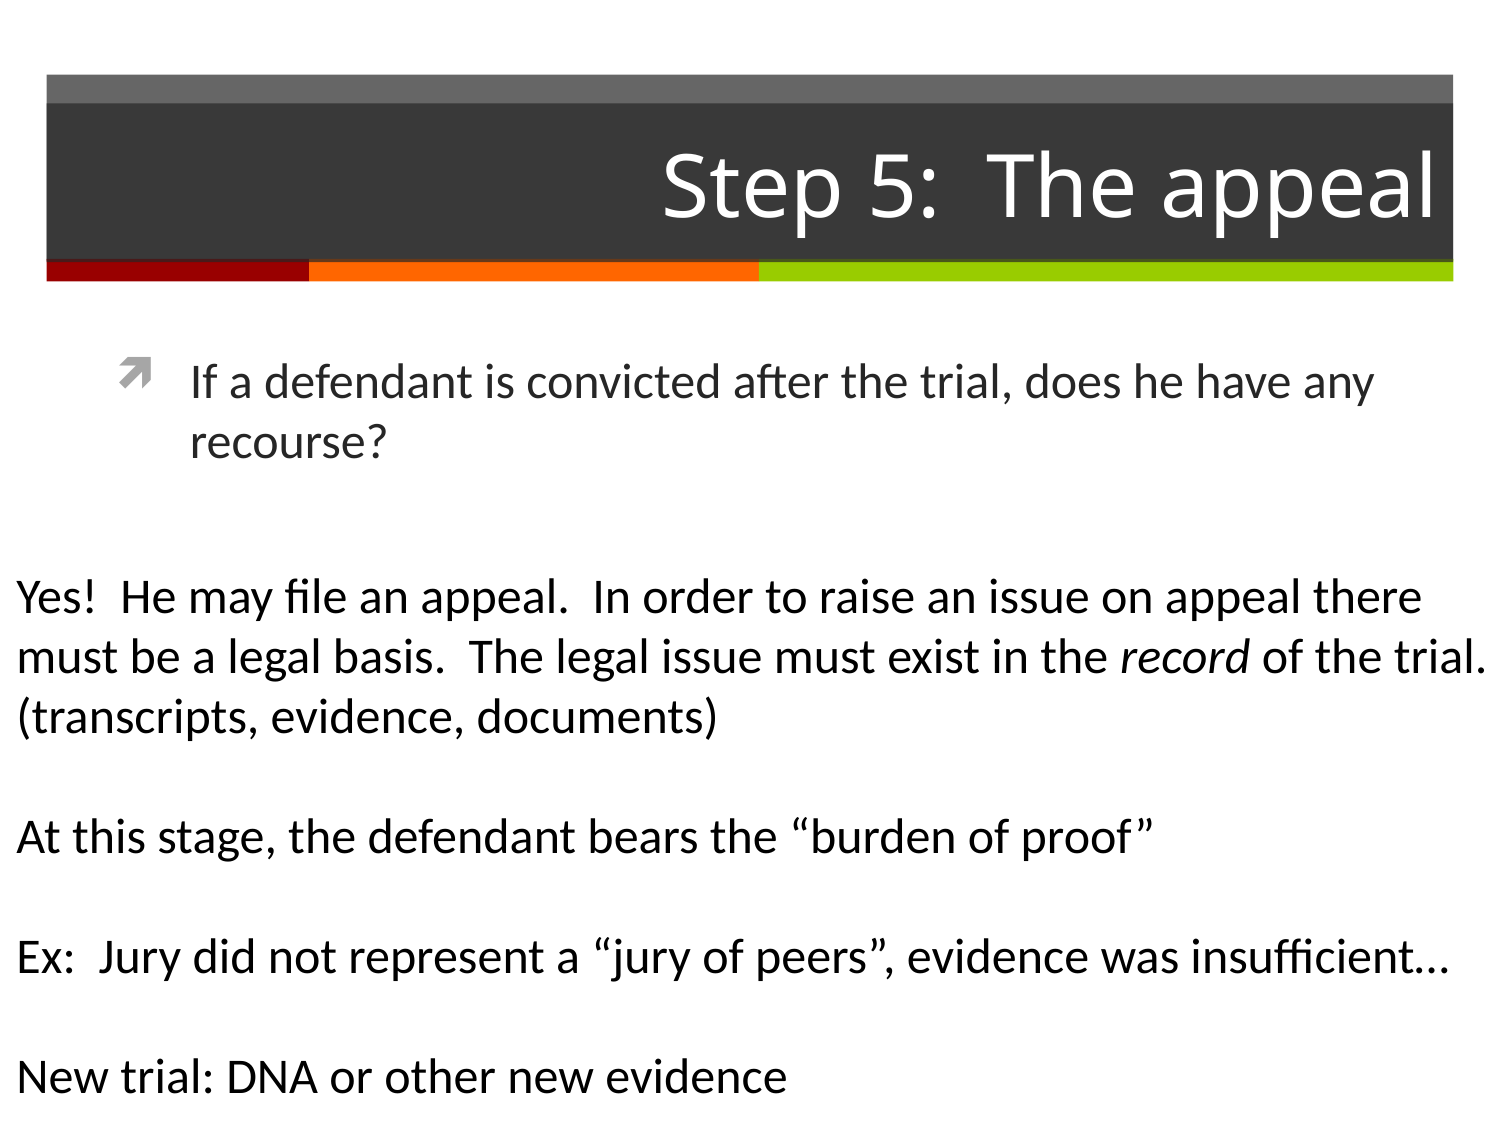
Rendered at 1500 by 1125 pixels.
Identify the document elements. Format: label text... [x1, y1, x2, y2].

list If a defendant is convicted after the trial, does he have any recourse? [100, 341, 1438, 556]
text_box Yes! He may file an appeal. In order to raise an issue on appeal there must be a legal basis. The legal issue must exist in the record of the trial. (transcripts, evidence, documents) At this stage, the defendant bears the “burden of proof” Ex: Jury did not represent a “jury of peers”, evidence was insufficient… New trial: DNA or other new evidence [1, 556, 1500, 1112]
title Step 5: The appeal [46, 103, 1454, 263]
